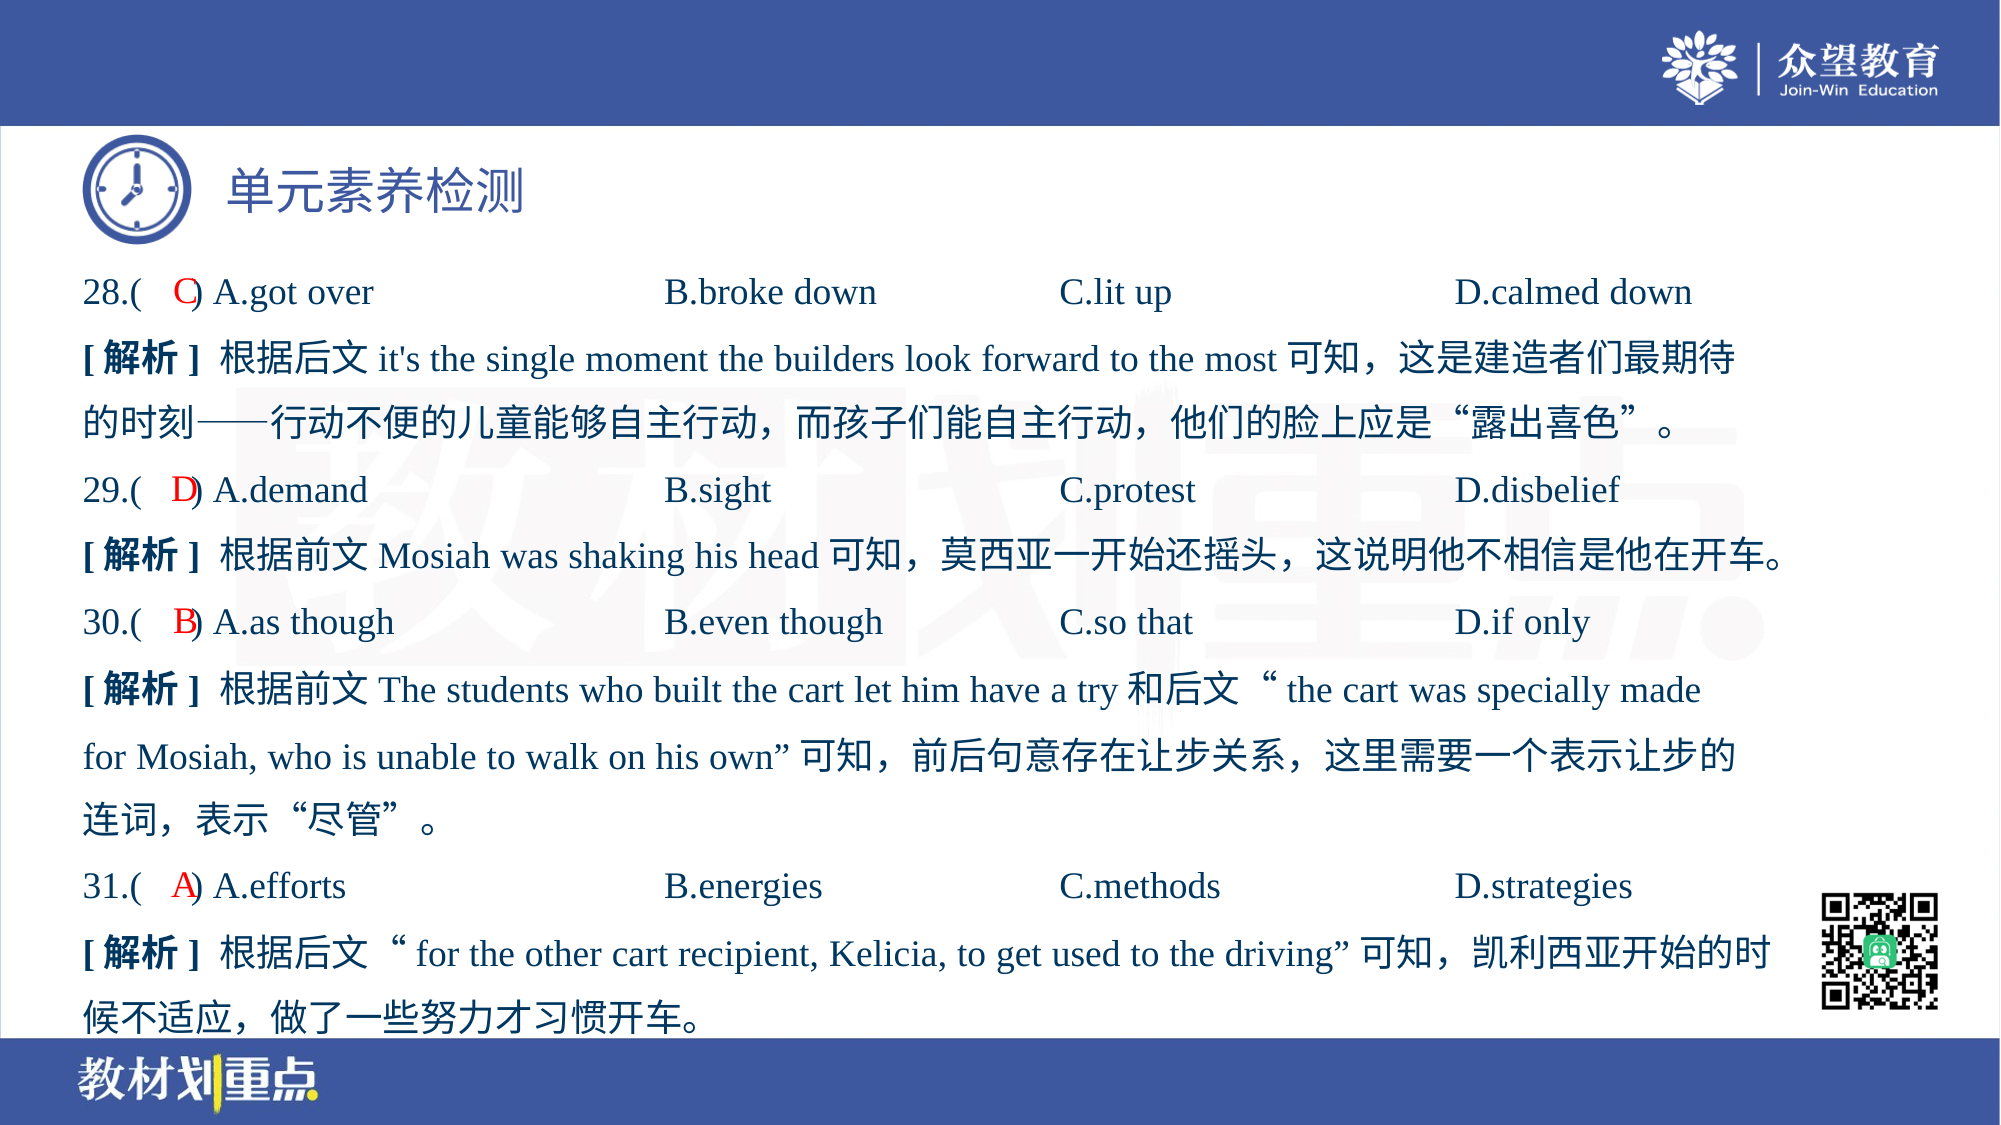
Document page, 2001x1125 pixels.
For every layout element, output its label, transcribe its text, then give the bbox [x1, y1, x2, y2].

text_box [解析] 根据后文it's the single moment the builders look forward to the most可知，这是建造者们最期待 的时刻——行动不便的儿童能够自主行动，而孩子们能自主行动，他们的脸上应是“露出喜色”。 [82, 312, 1817, 438]
text_box [解析] 根据前文The students who built the cart let him have a try和后文“the cart was specially made for Mosiah, who is unable to walk on his own”可知，前后句意存在让步关系，这里需要一个表示让步的 连词，表示“尽管”。 [82, 643, 1817, 835]
text_box D [157, 444, 212, 503]
text_box 31.( ) A.efforts B.energies C.methods D.strategies [212, 841, 1817, 899]
text_box 30.( ) A.as though B.even though C.so that D.if only [212, 577, 1817, 635]
text_box 28.( ) A.got over B.broke down C.lit up D.calmed down [82, 247, 1817, 306]
text_box 31.( ) A.efforts B.energies C.methods D.strategies [82, 841, 157, 899]
text_box [解析] 根据后文“for the other cart recipient, Kelicia, to get used to the driving”可知，凯利西亚开始的时 候不适应，做了一些努力才习惯开车。 [82, 907, 1817, 1032]
text_box B [159, 576, 212, 635]
picture [0, 0, 2000, 1125]
text_box [解析] 根据前文Mosiah was shaking his head可知，莫西亚一开始还摇头，这说明他不相信是他在开车。 [82, 511, 1817, 569]
text_box 29.( ) A.demand B.sight C.protest D.disbelief [82, 445, 1817, 504]
text_box A [157, 840, 212, 899]
text_box 30.( ) A.as though B.even though C.so that D.if only [82, 577, 159, 635]
text_box C [159, 246, 212, 305]
